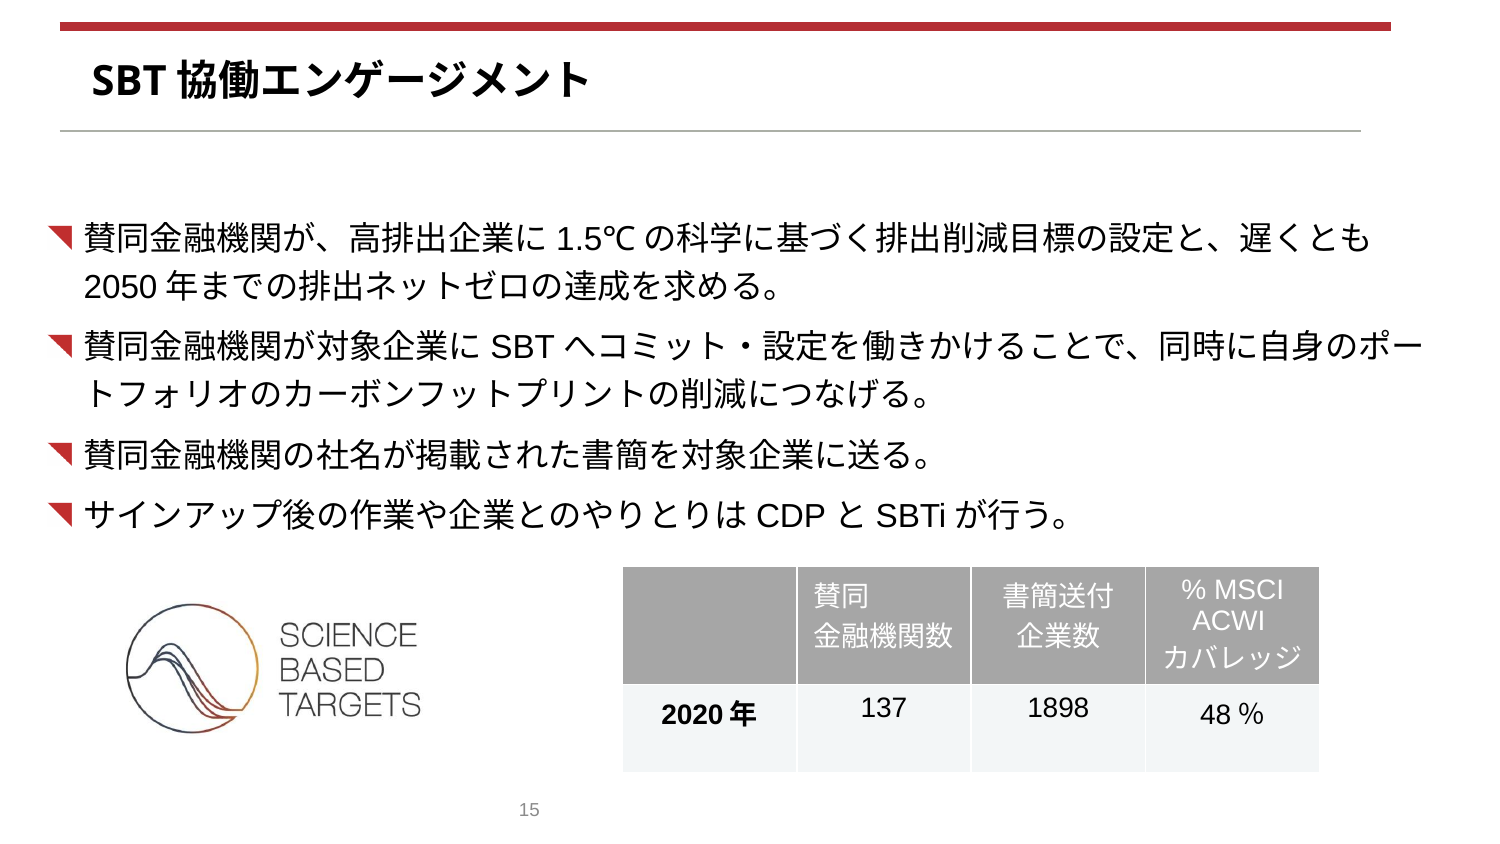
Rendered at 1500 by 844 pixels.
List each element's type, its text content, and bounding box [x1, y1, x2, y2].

picture [47, 334, 72, 358]
picture [47, 442, 72, 466]
table_cell 137 [798, 685, 970, 772]
picture [47, 225, 72, 250]
table_header % MSCI ACWI カバレッジ [1146, 593, 1319, 684]
table_header [623, 593, 796, 684]
picture [120, 601, 426, 736]
table_header 書簡送付 企業数 [972, 593, 1145, 684]
text_box SBT協働エンゲージメント [76, 51, 1190, 107]
table_cell 1898 [972, 685, 1145, 772]
picture [47, 502, 72, 527]
table_cell 2020年 [623, 685, 796, 772]
slide_number 15 [460, 786, 598, 831]
table_header 賛同 金融機関数 [798, 593, 970, 684]
table_cell 48％ [1146, 685, 1319, 772]
list 賛同金融機関が、高排出企業に1.5℃の科学に基づく排出削減目標の設定と、遅くとも2050年までの排出ネットゼロの達成を求める。 賛同金融機関が対象企業にSBTへコミット・設定を働きかけることで、同時に自身のポートフォリオのカーボンフットプリントの削減につなげる。 賛同金融機関の社名が掲載された書簡を対象企業に送る。 サインアップ後の作業や企業とのやりとりはCDPとSBTiが行う。 [47, 209, 1453, 593]
